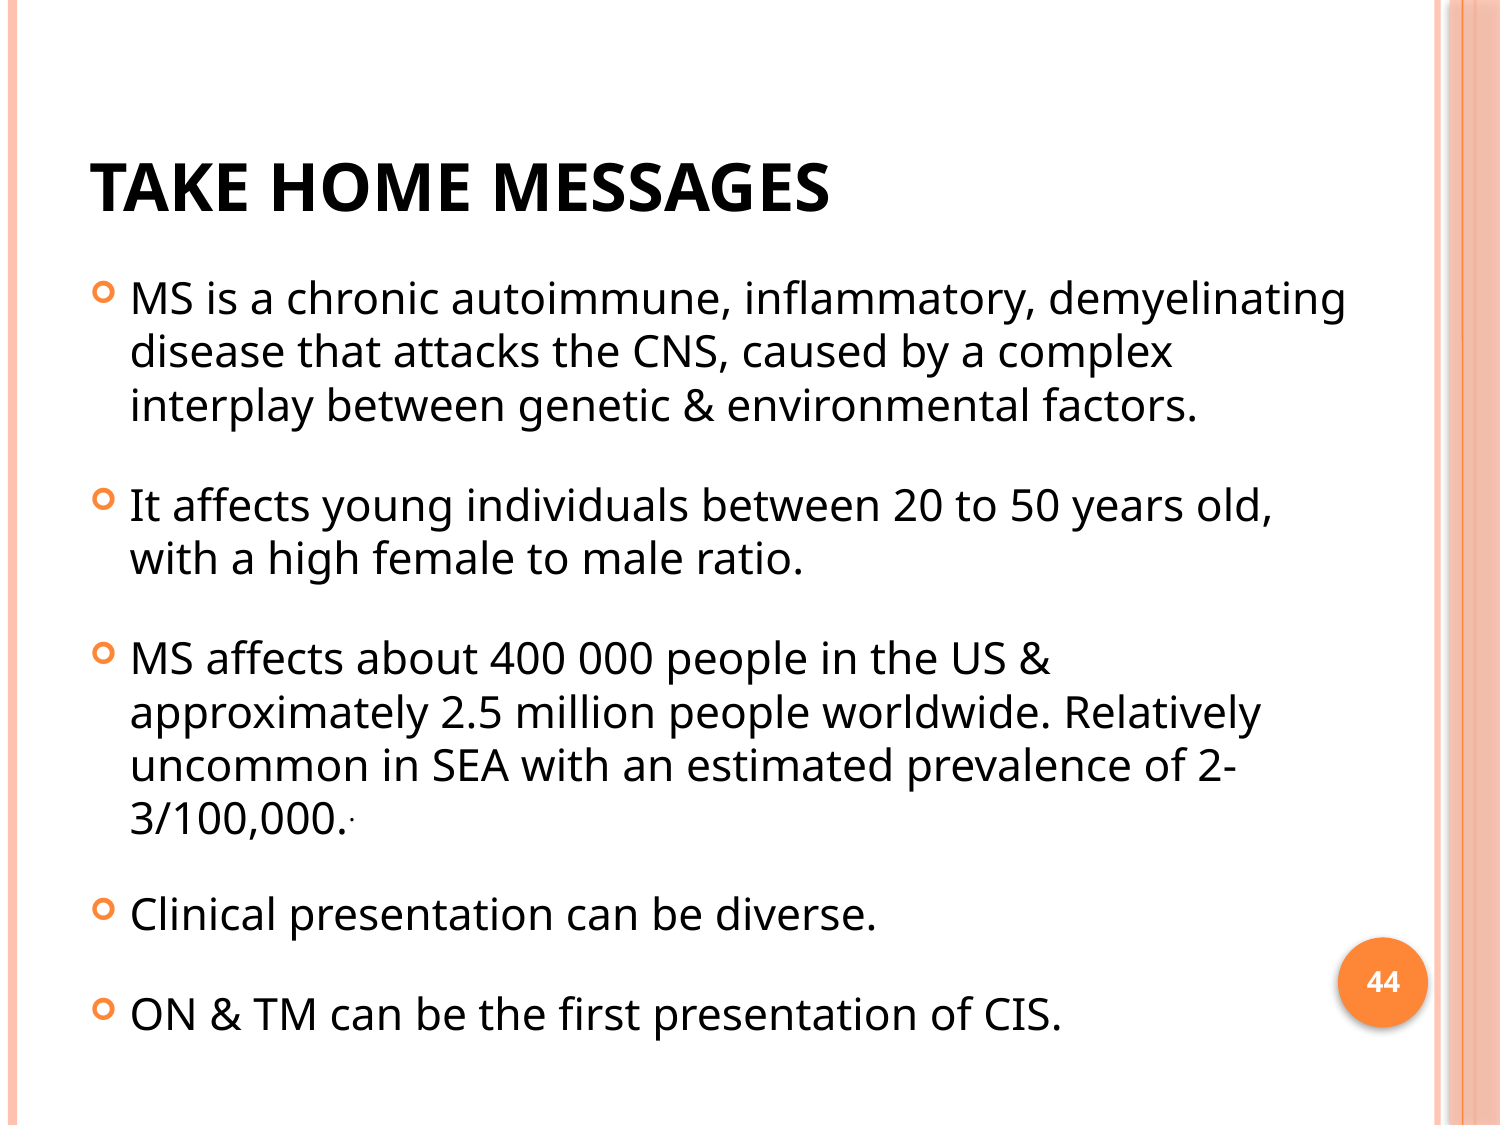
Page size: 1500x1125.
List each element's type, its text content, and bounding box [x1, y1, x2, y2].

slide_number 44 [1333, 940, 1434, 1027]
title Take home messages [75, 45, 1300, 233]
list MS is a chronic autoimmune, inflammatory, demyelinating disease that attacks the CNS, caused by a complex interplay between genetic & environmental factors. It affects young individuals between 20 to 50 years old, with a high female to male ratio. MS affects about 400 000 people in the US & approximately 2.5 million people worldwide. Relatively uncommon in SEA with an estimated prevalence of 2-3/100,000.. Clinical presentation can be diverse. ON & TM can be the first presentation of CIS. [75, 262, 1377, 1090]
